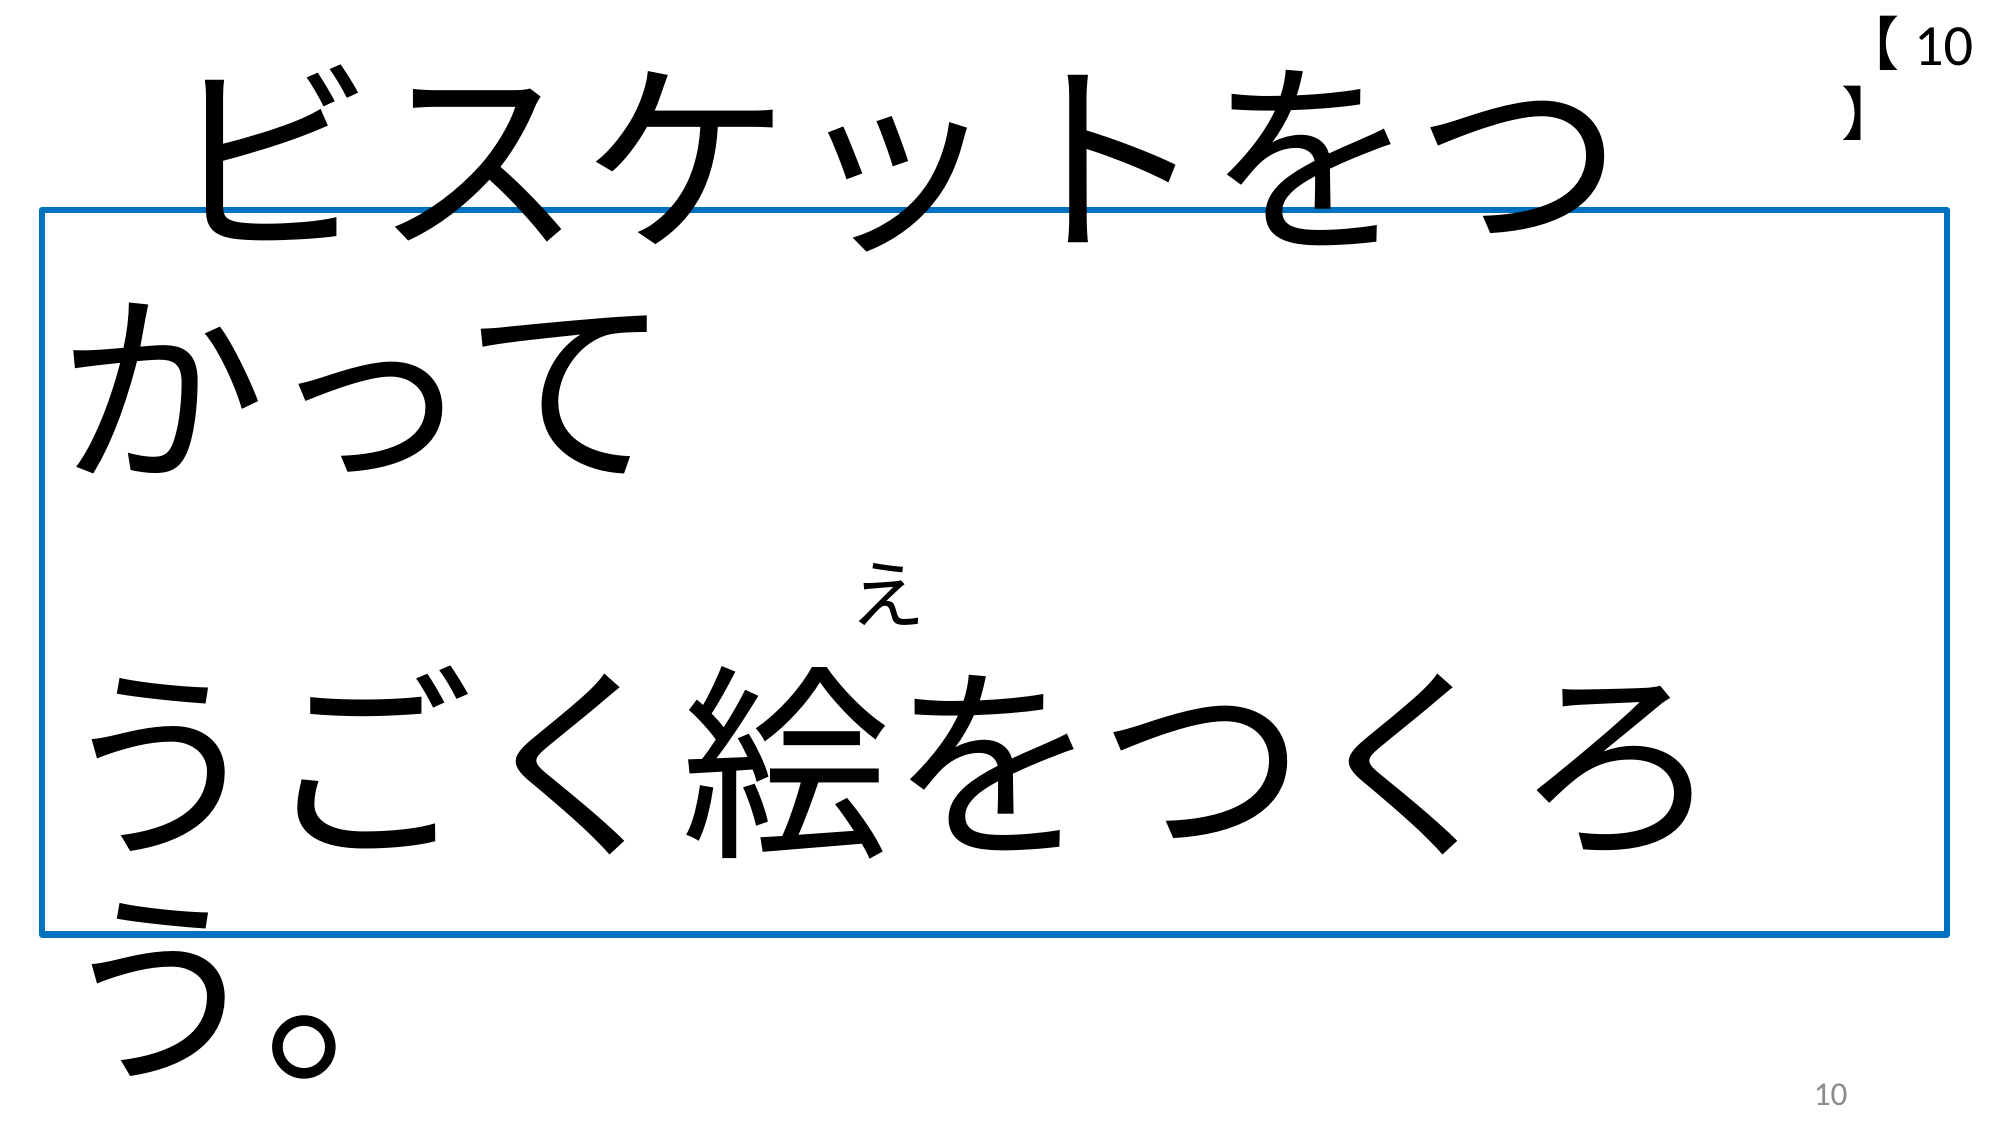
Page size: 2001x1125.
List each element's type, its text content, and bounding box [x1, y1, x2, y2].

text_box 【10】 [1827, 0, 1998, 155]
title ビスケットをつかって え うごく絵をつくろう｡ [41, 210, 1947, 935]
slide_number 10 [1412, 1061, 1863, 1122]
